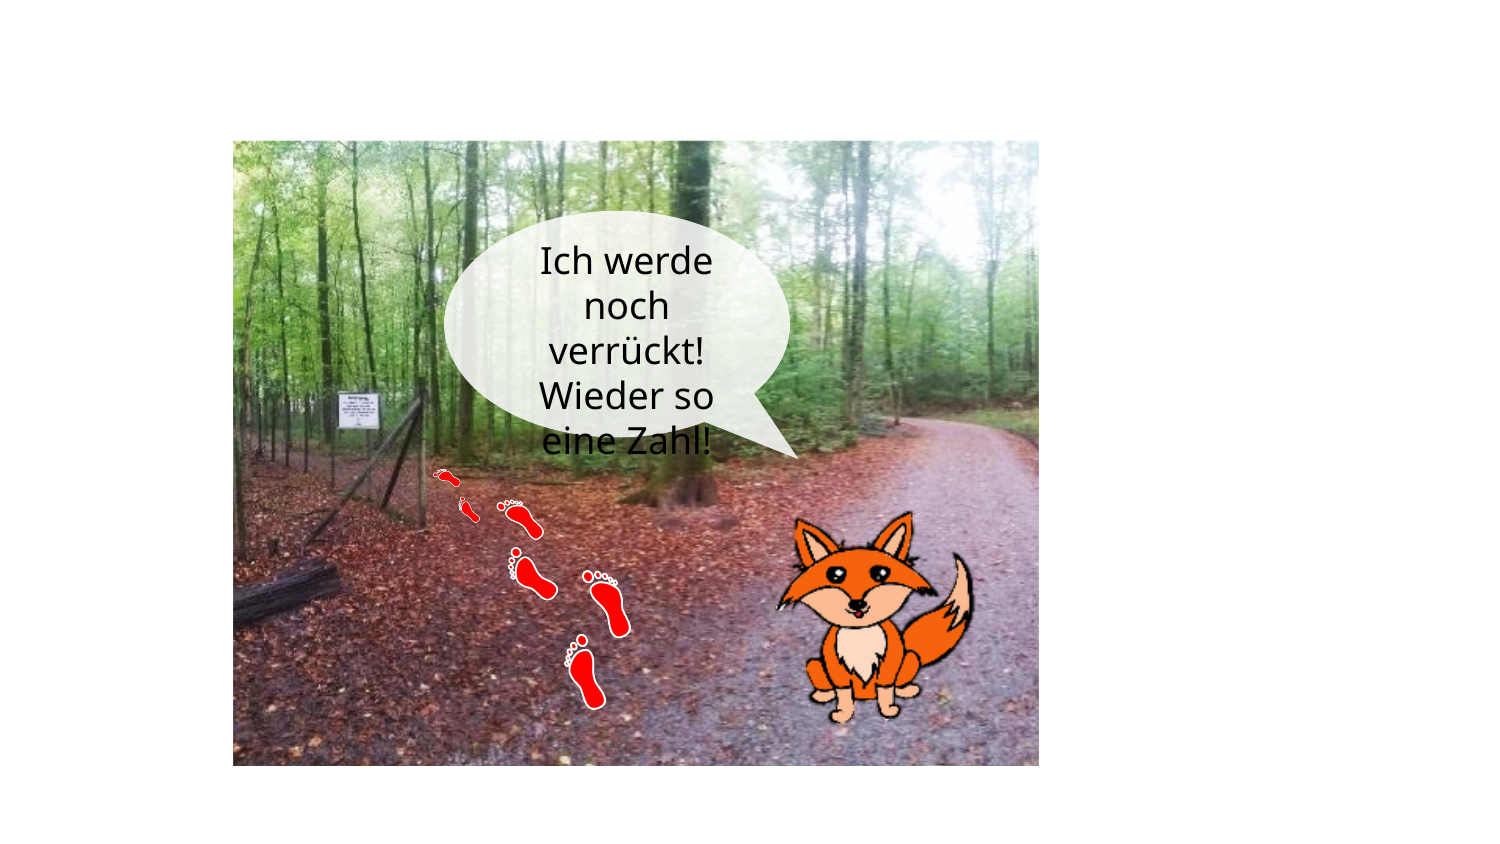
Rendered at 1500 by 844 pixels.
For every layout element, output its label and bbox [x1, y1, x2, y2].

text_box [232, 140, 1039, 766]
